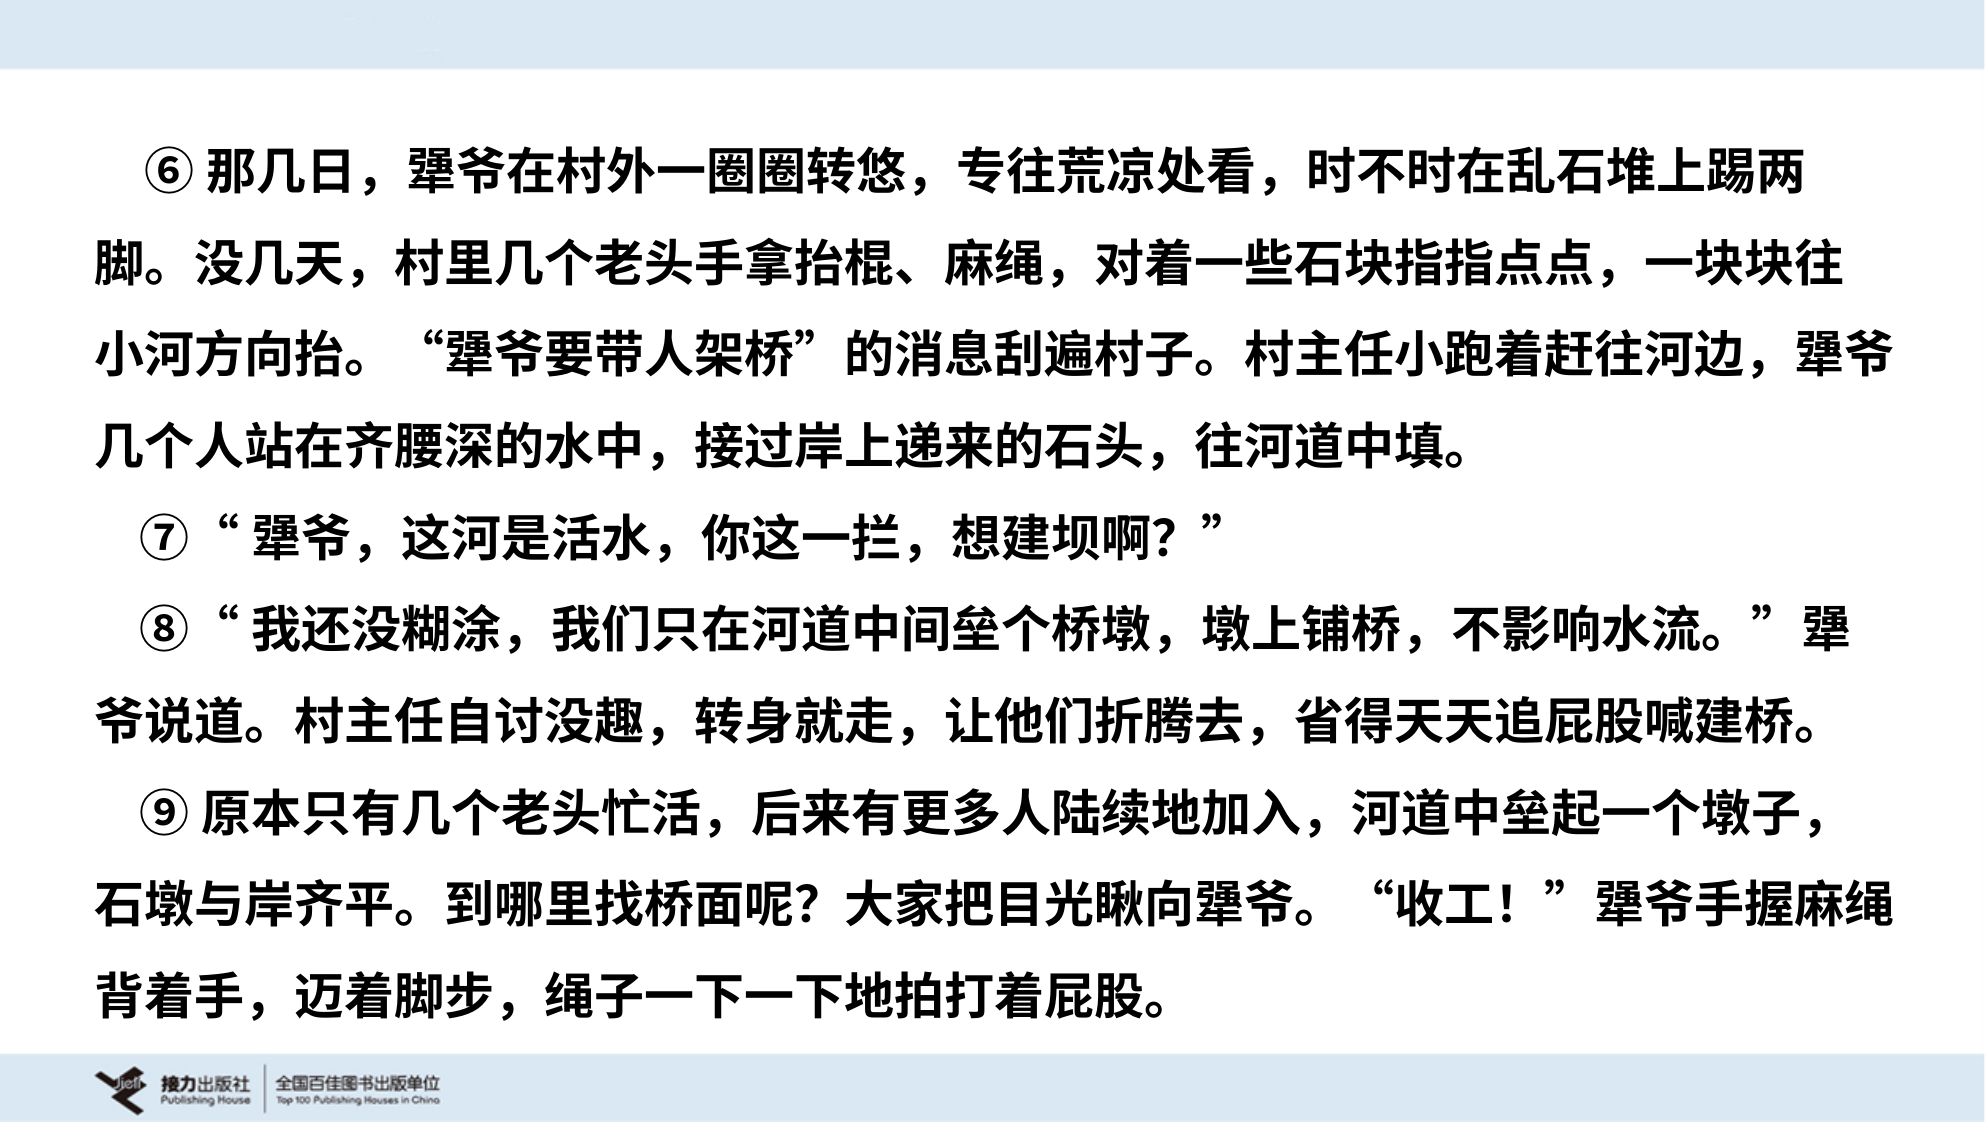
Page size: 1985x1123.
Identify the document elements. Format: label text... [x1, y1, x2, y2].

text_box ⑥那几日，犟爷在村外一圈圈转悠，专往荒凉处看，时不时在乱石堆上踢两 脚。没几天，村里几个老头手拿抬棍、麻绳，对着一些石块指指点点，一块块往 小河方向抬。“犟爷要带人架桥”的消息刮遍村子。村主任小跑着赶往河边，犟爷 几个人站在齐腰深的水中，接过岸上递来的石头，往河道中填。 ⑦“犟爷，这河是活水，你这一拦，想建坝啊？” ⑧“我还没糊涂，我们只在河道中间垒个桥墩，墩上铺桥，不影响水流。”犟 爷说道。村主任自讨没趣，转身就走，让他们折腾去，省得天天追屁股喊建桥。 ⑨原本只有几个老头忙活，后来有更多人陆续地加入，河道中垒起一个墩子， 石墩与岸齐平。到哪里找桥面呢？大家把目光瞅向犟爷。“收工！”犟爷手握麻绳 背着手，迈着脚步，绳子一下一下地拍打着屁股。 [94, 107, 1892, 1025]
picture [0, 0, 1985, 1122]
